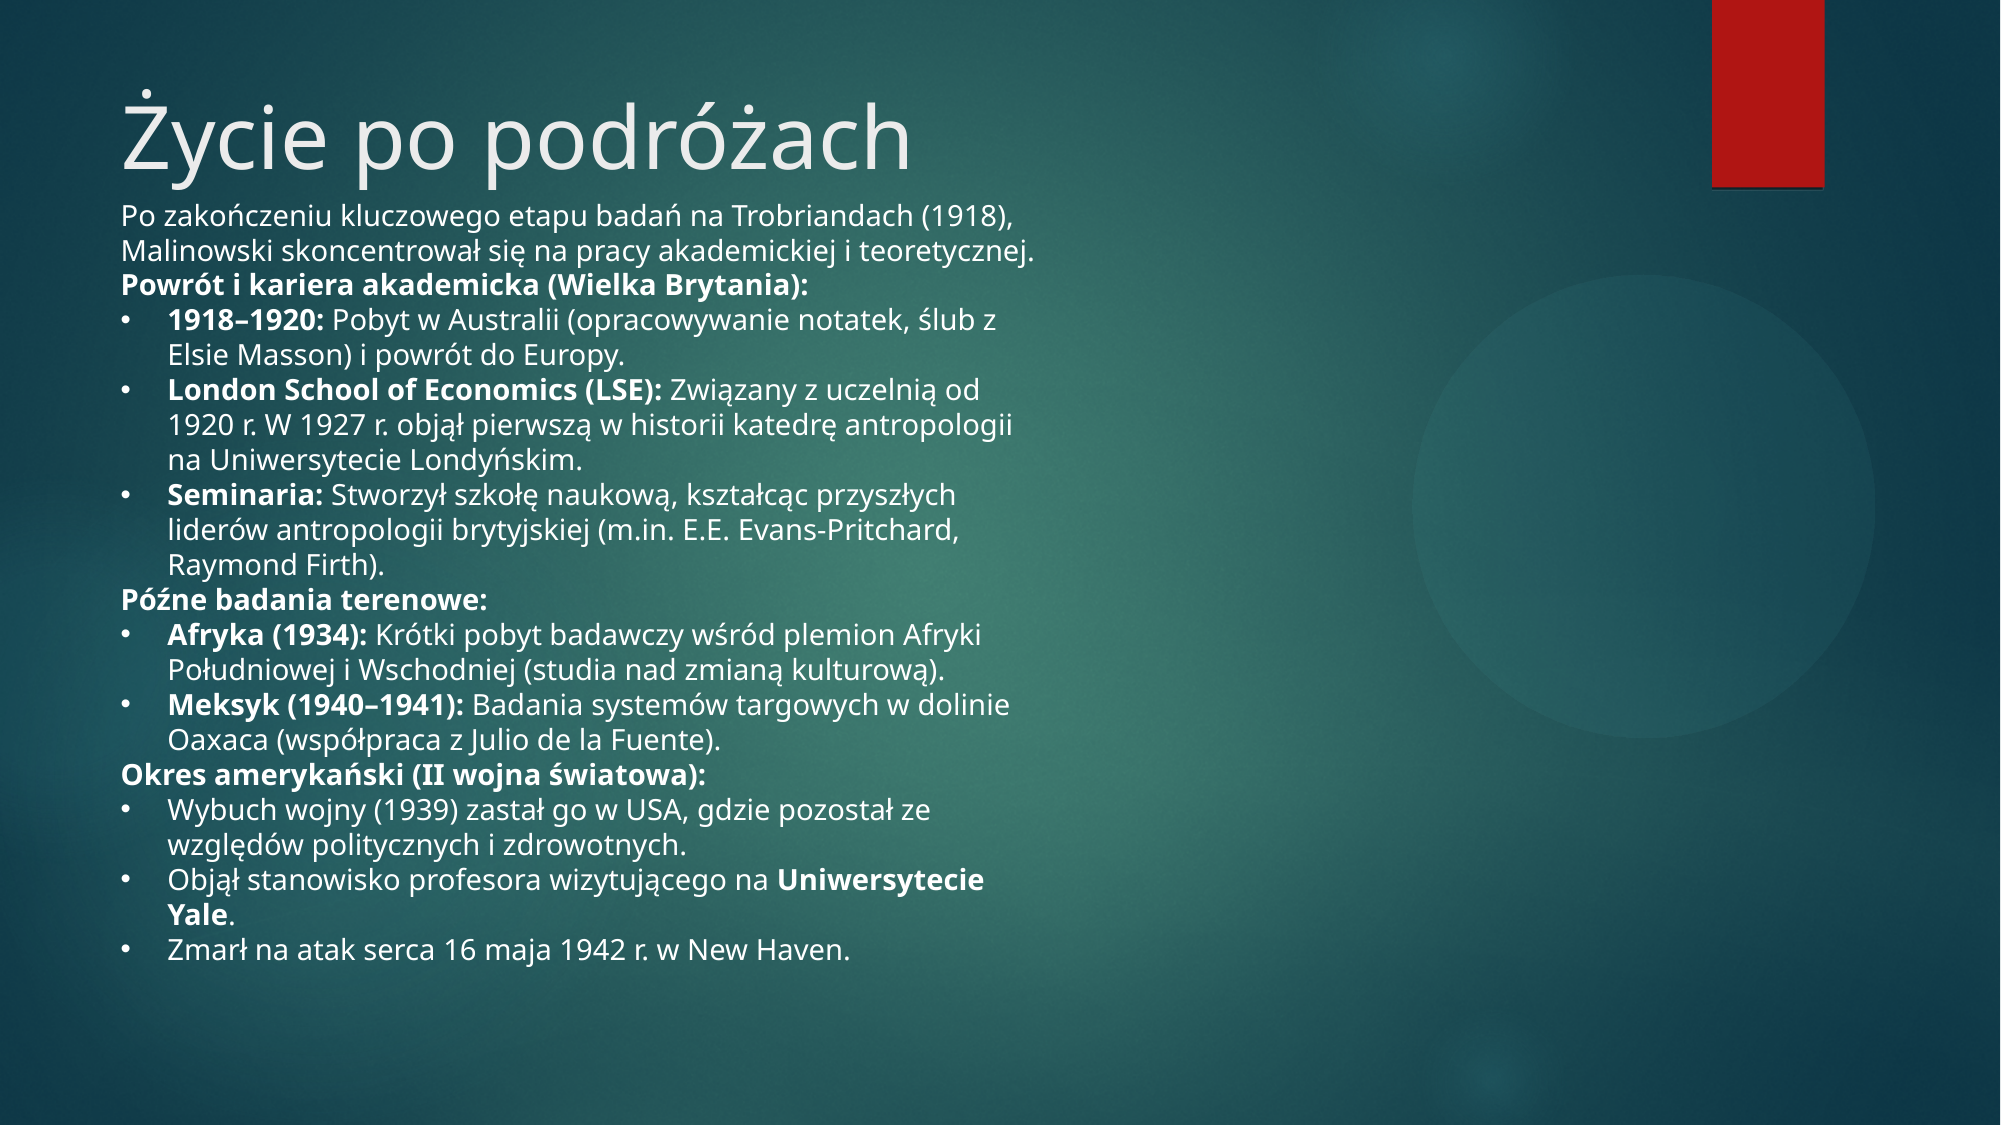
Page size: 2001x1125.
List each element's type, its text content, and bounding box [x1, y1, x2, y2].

title Życie po podróżach [106, 74, 1649, 304]
picture [0, 0, 2001, 1125]
text_box Po zakończeniu kluczowego etapu badań na Trobriandach (1918), Malinowski skoncentrował się na pracy akademickiej i teoretycznej. Powrót i kariera akademicka (Wielka Brytania): 1918–1920: Pobyt w Australii (opracowywanie notatek, ślub z Elsie Masson) i powrót do Europy. London School of Economics (LSE): Związany z uczelnią od 1920 r. W 1927 r. objął pierwszą w historii katedrę antropologii na Uniwersytecie Londyńskim. Seminaria: Stworzył szkołę naukową, kształcąc przyszłych liderów antropologii brytyjskiej (m.in. E.E. Evans-Pritchard, Raymond Firth). Późne badania terenowe: Afryka (1934): Krótki pobyt badawczy wśród plemion Afryki Południowej i Wschodniej (studia nad zmianą kulturową). Meksyk (1940–1941): Badania systemów targowych w dolinie Oaxaca (współpraca z Julio de la Fuente). Okres amerykański (II wojna światowa): Wybuch wojny (1939) zastał go w USA, gdzie pozostał ze względów politycznych i zdrowotnych. Objął stanowisko profesora wizytującego na Uniwersytecie Yale. Zmarł na atak serca 16 maja 1942 r. w New Haven. [105, 189, 1070, 1009]
